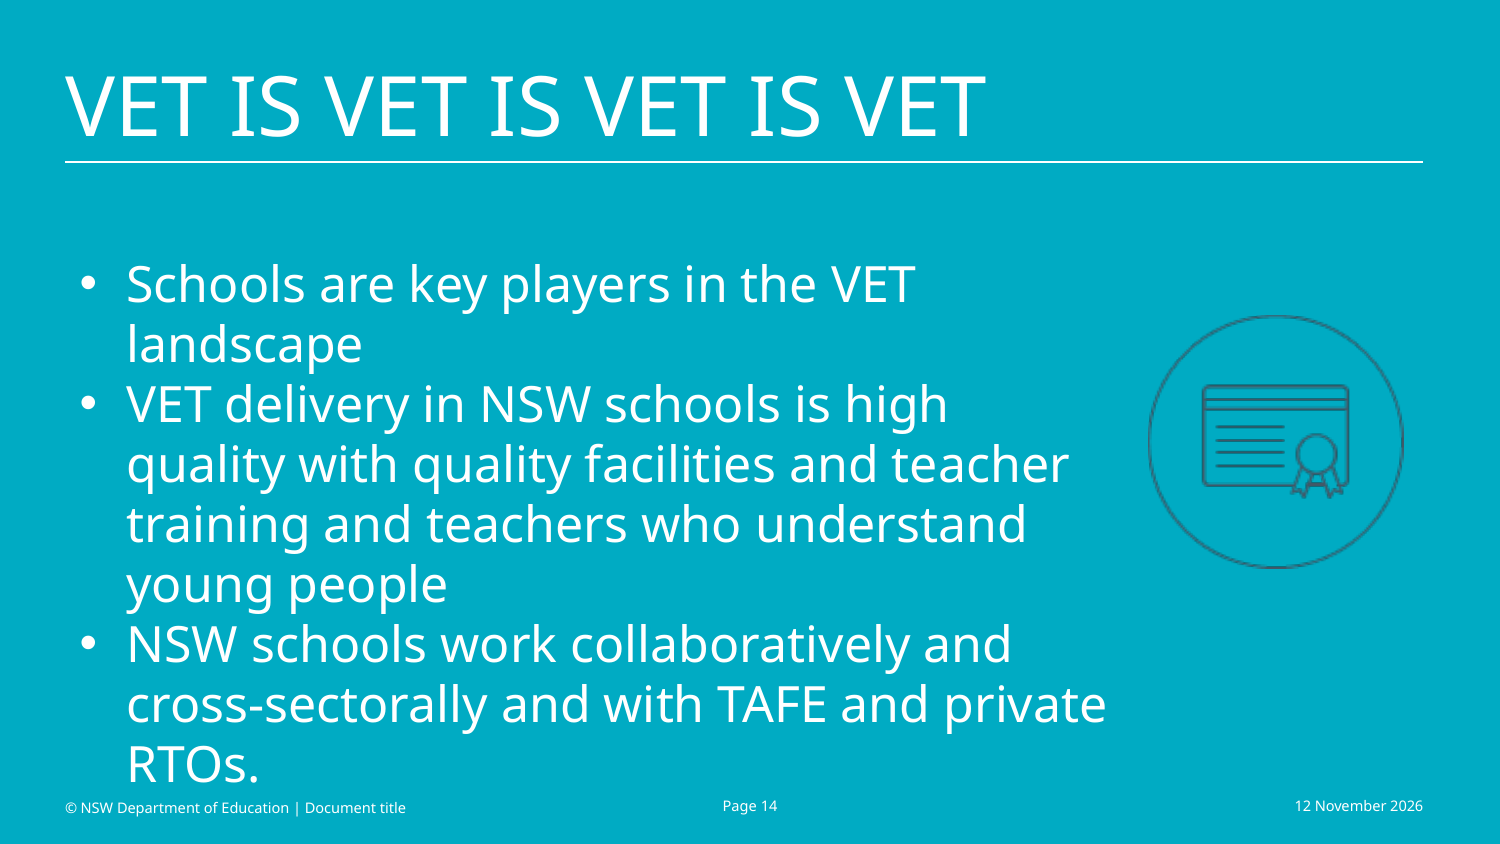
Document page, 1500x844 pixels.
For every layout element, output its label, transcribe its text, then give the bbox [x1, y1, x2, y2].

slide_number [1151, 779, 1424, 824]
text_box Schools are key players in the VET landscape VET delivery in NSW schools is high quality with quality facilities and teacher training and teachers who understand young people NSW schools work collaboratively and cross-sectorally and with TAFE and private RTOs. [64, 244, 1128, 800]
picture [1147, 315, 1404, 569]
title Vet is vet is vet is vet [64, 43, 1424, 161]
slide_number Page 14 [575, 800, 925, 824]
footer © NSW Department of Education | Document title [64, 800, 514, 824]
